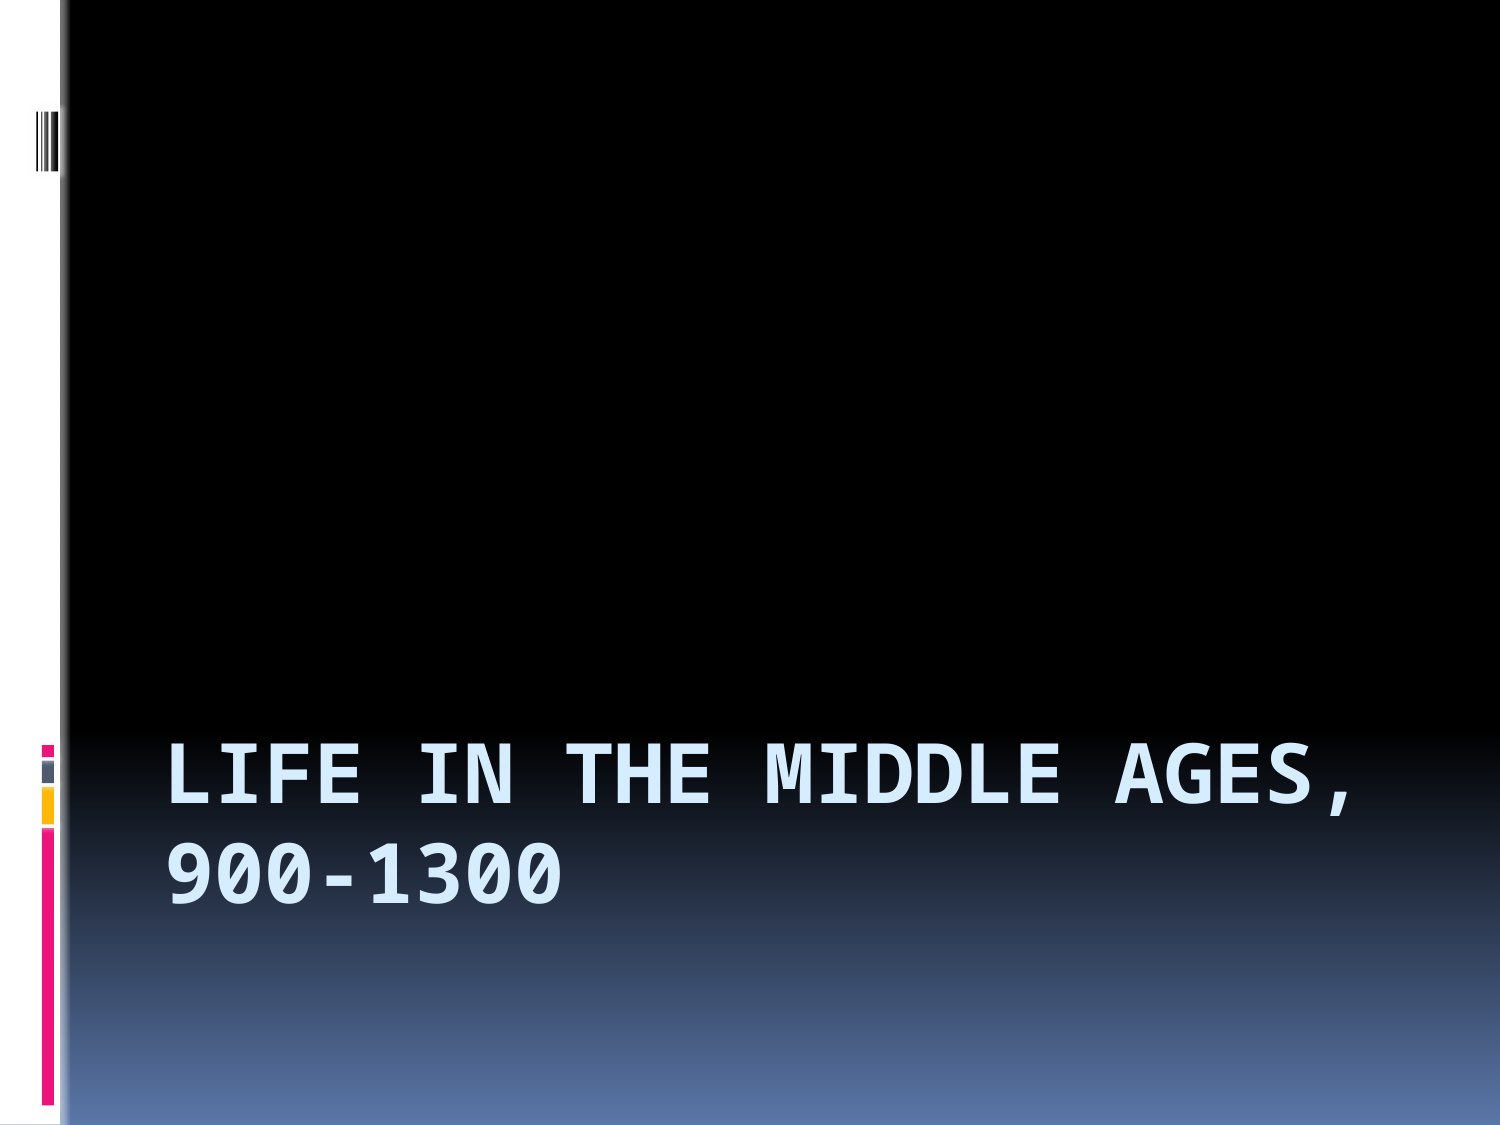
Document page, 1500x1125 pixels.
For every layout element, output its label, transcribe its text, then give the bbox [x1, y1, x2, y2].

title Life in the Middle Ages, 900-1300 [150, 712, 1425, 1037]
